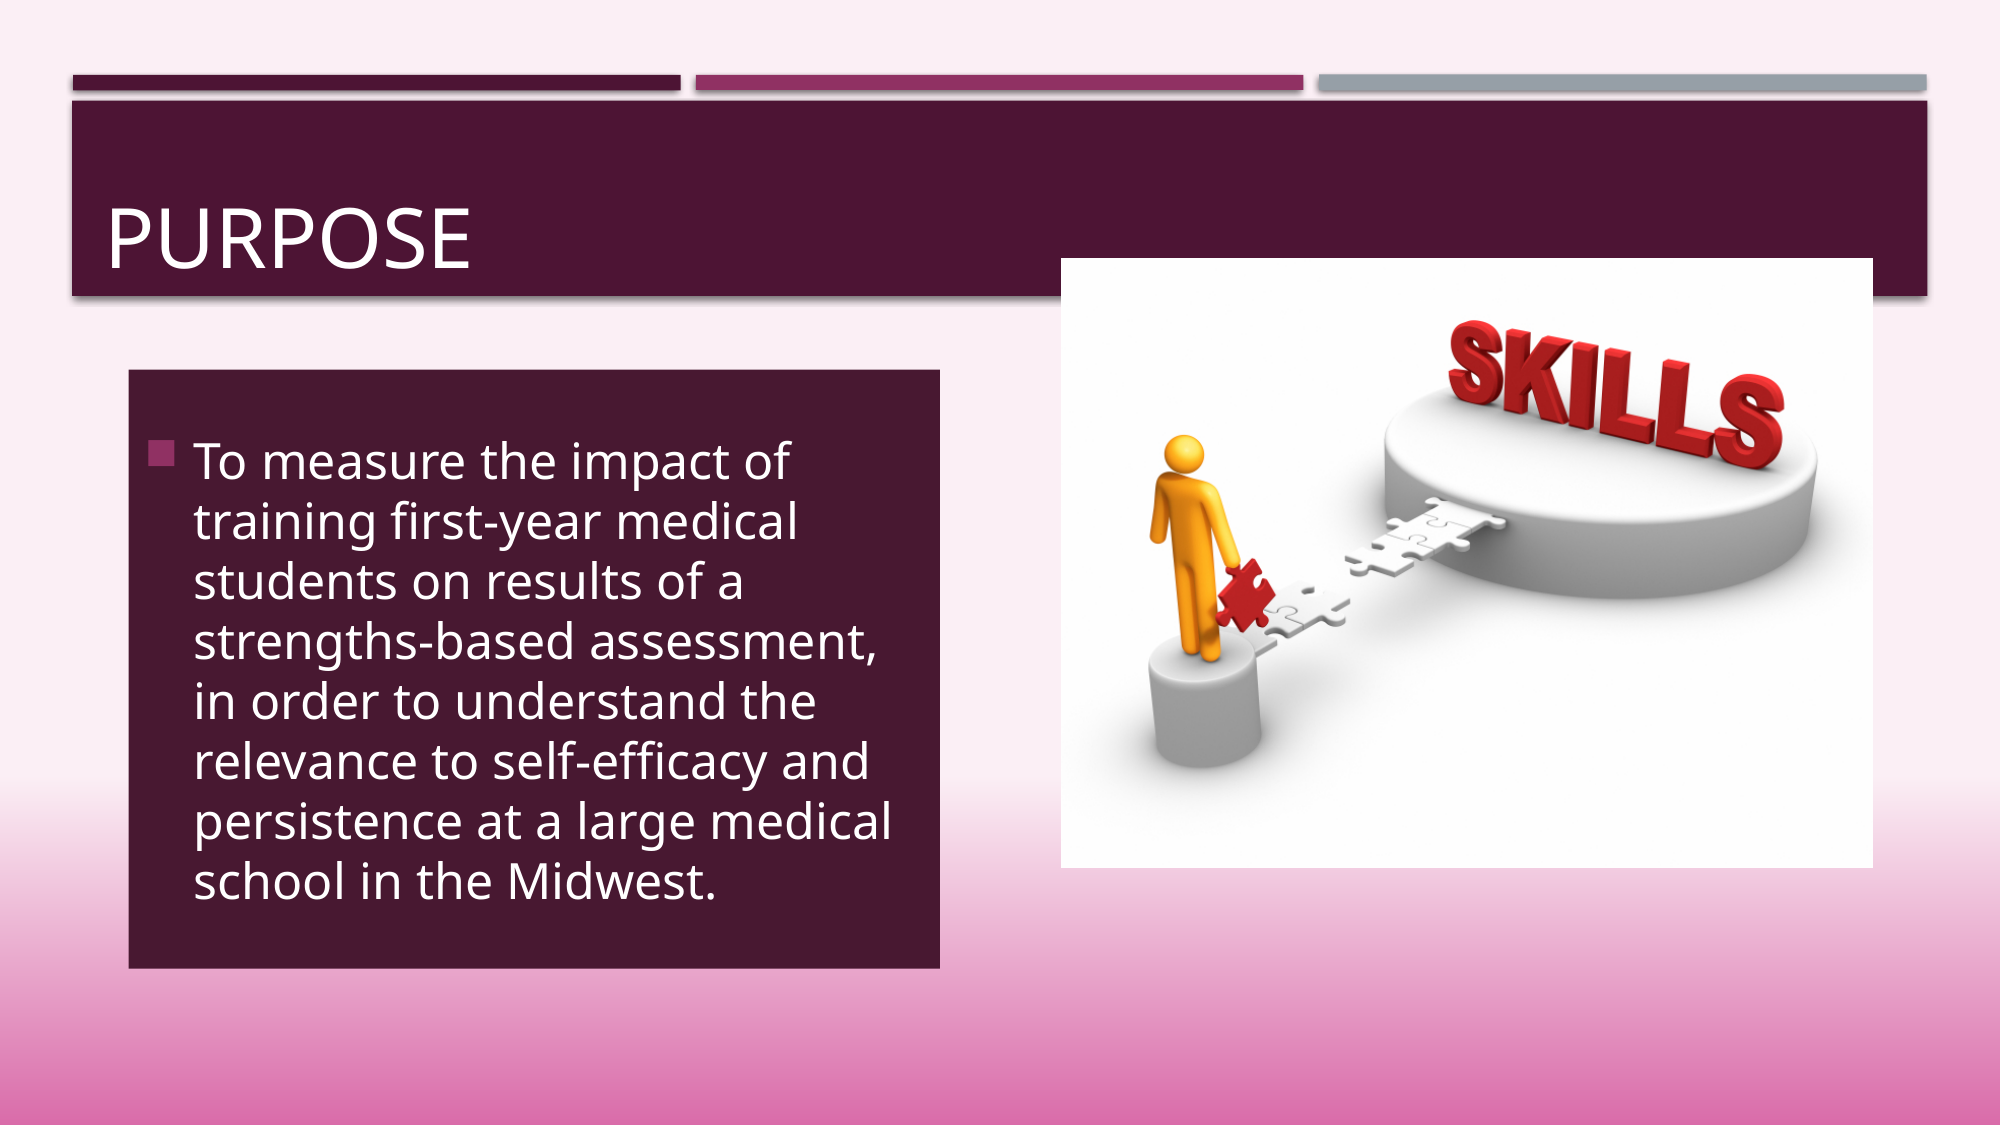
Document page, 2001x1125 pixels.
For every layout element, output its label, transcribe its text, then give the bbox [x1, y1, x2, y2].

text_box [845, 51, 1848, 1046]
picture [1060, 258, 1874, 868]
text_box PURPOSE [74, 126, 725, 293]
list To measure the impact of training first-year medical students on results of a strengths-based assessment, in order to understand the relevance to self-efficacy and persistence at a large medical school in the Midwest. [128, 369, 845, 969]
